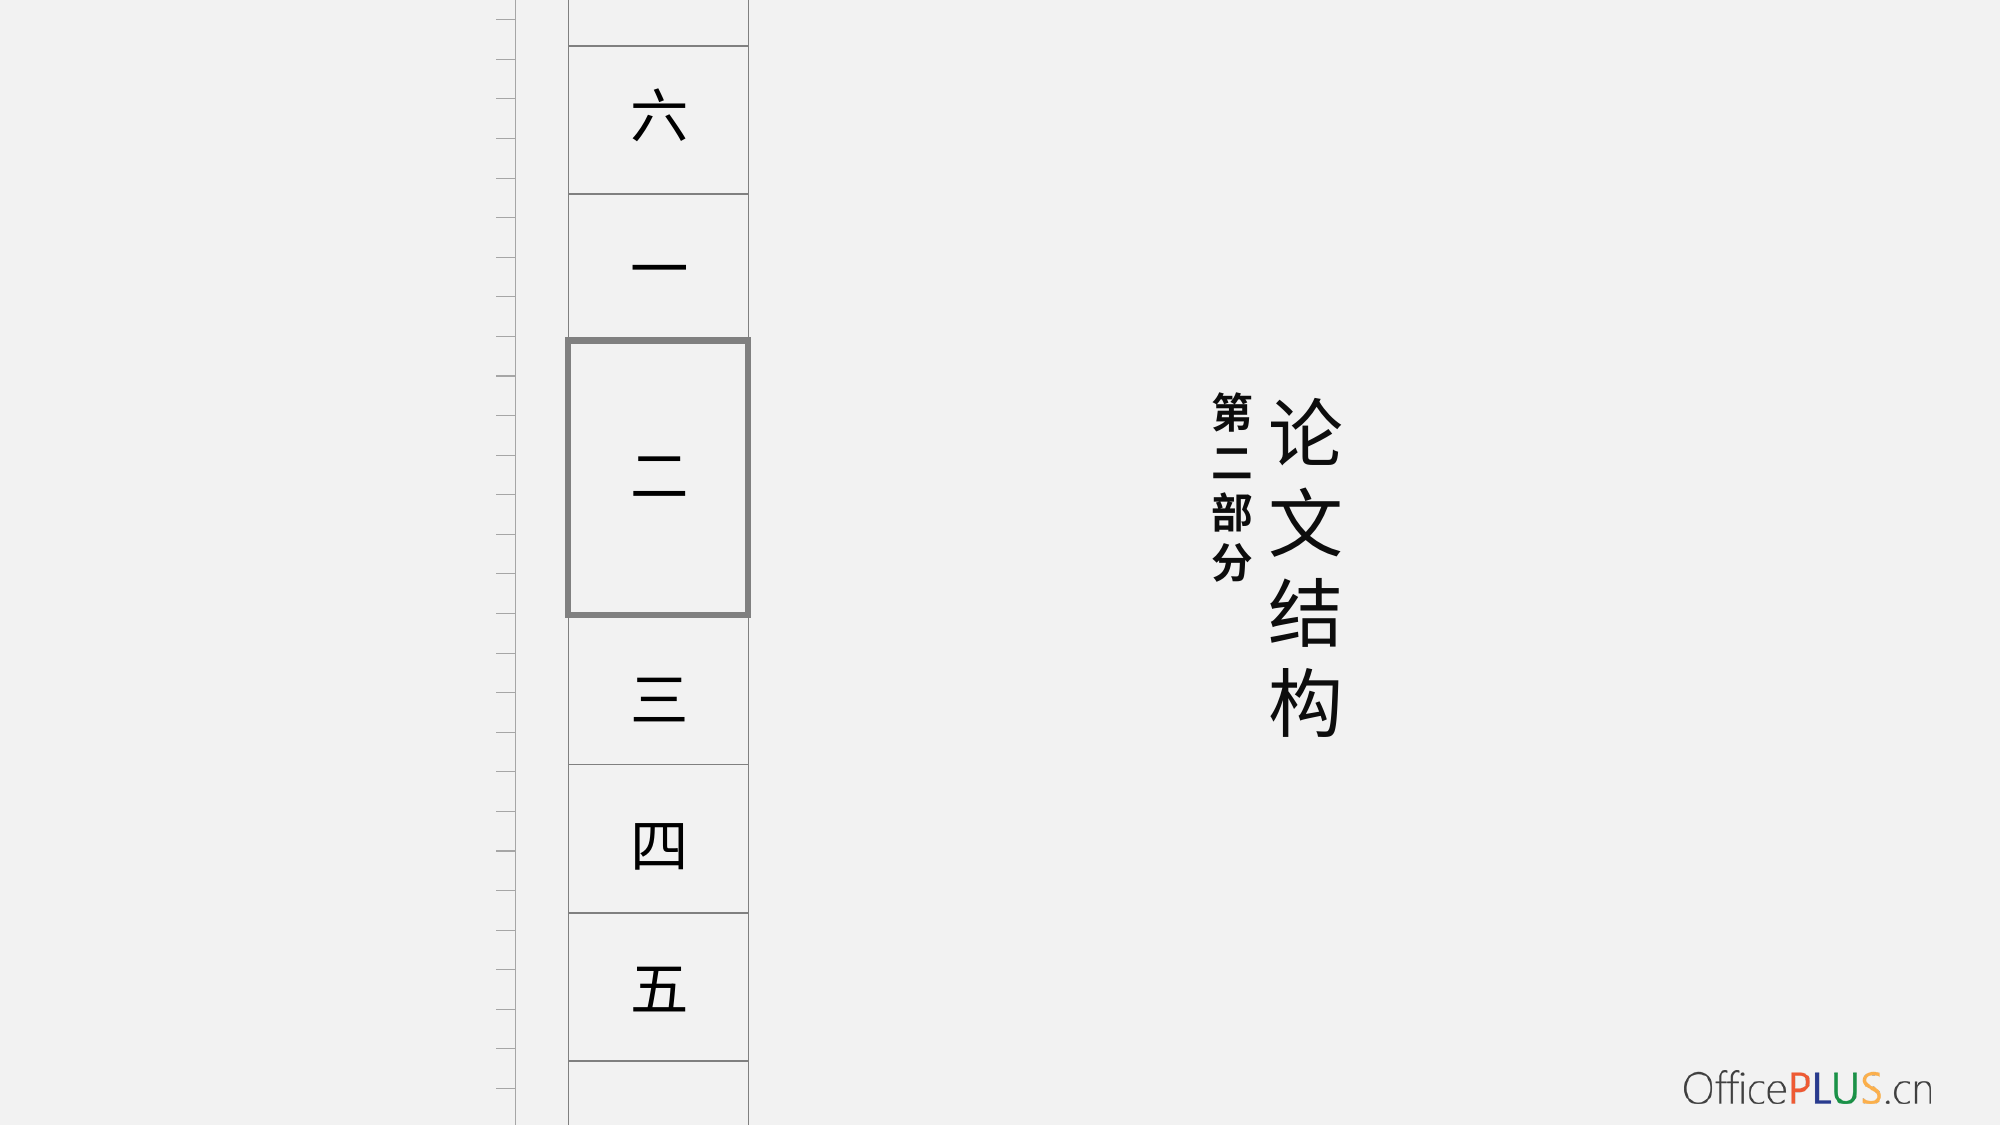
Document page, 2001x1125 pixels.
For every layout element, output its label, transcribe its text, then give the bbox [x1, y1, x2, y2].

text_box 第二部分 [1197, 379, 1273, 594]
text_box 论文结构 [1253, 379, 1385, 754]
text_box 六 [615, 71, 704, 157]
text_box 二 [615, 431, 704, 517]
text_box 三 [615, 655, 704, 741]
text_box 五 [615, 945, 704, 1030]
text_box 一 [615, 224, 704, 309]
text_box 四 [615, 801, 704, 887]
picture [1684, 1070, 1931, 1104]
